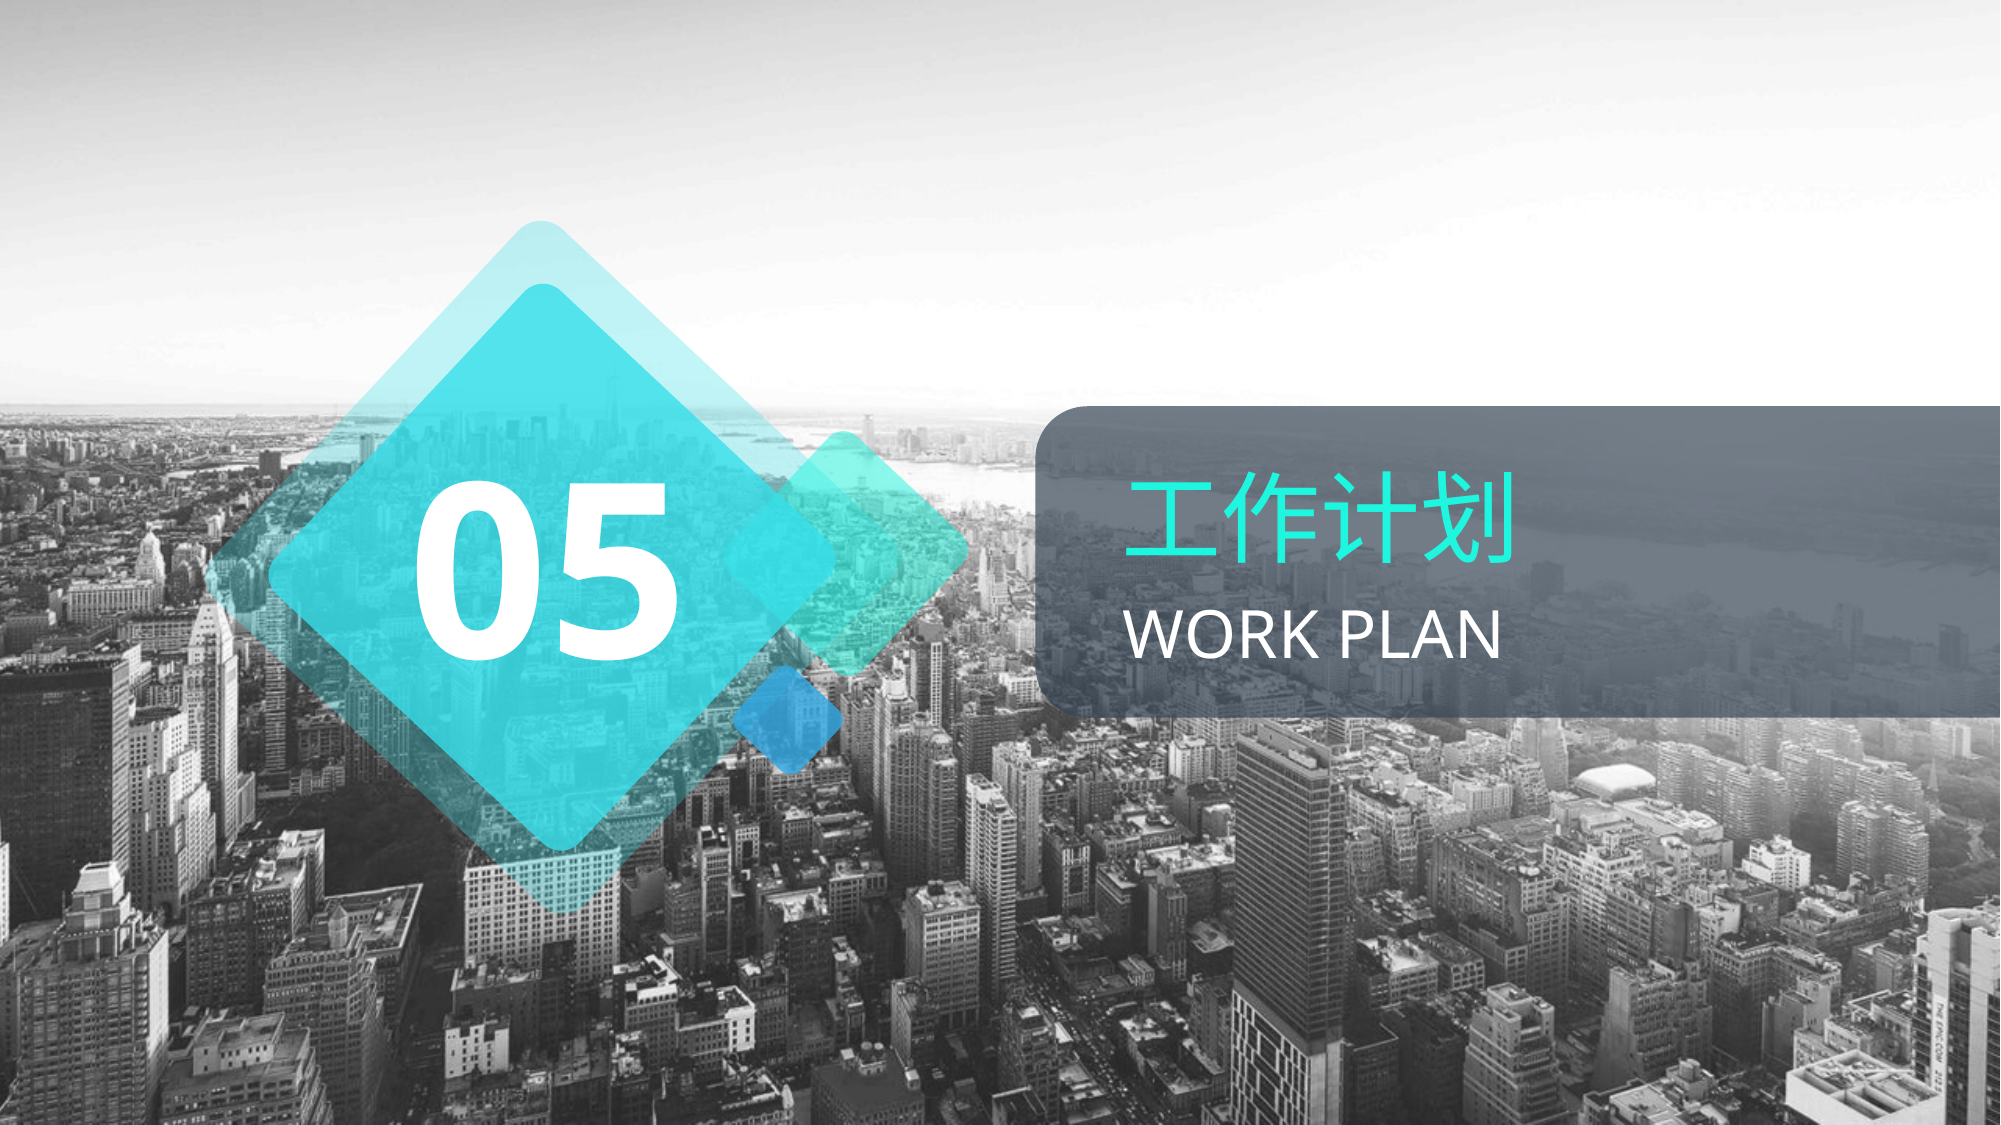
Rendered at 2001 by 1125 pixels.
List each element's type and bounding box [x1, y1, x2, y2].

text_box [1035, 405, 2000, 718]
picture [0, 0, 2000, 1125]
